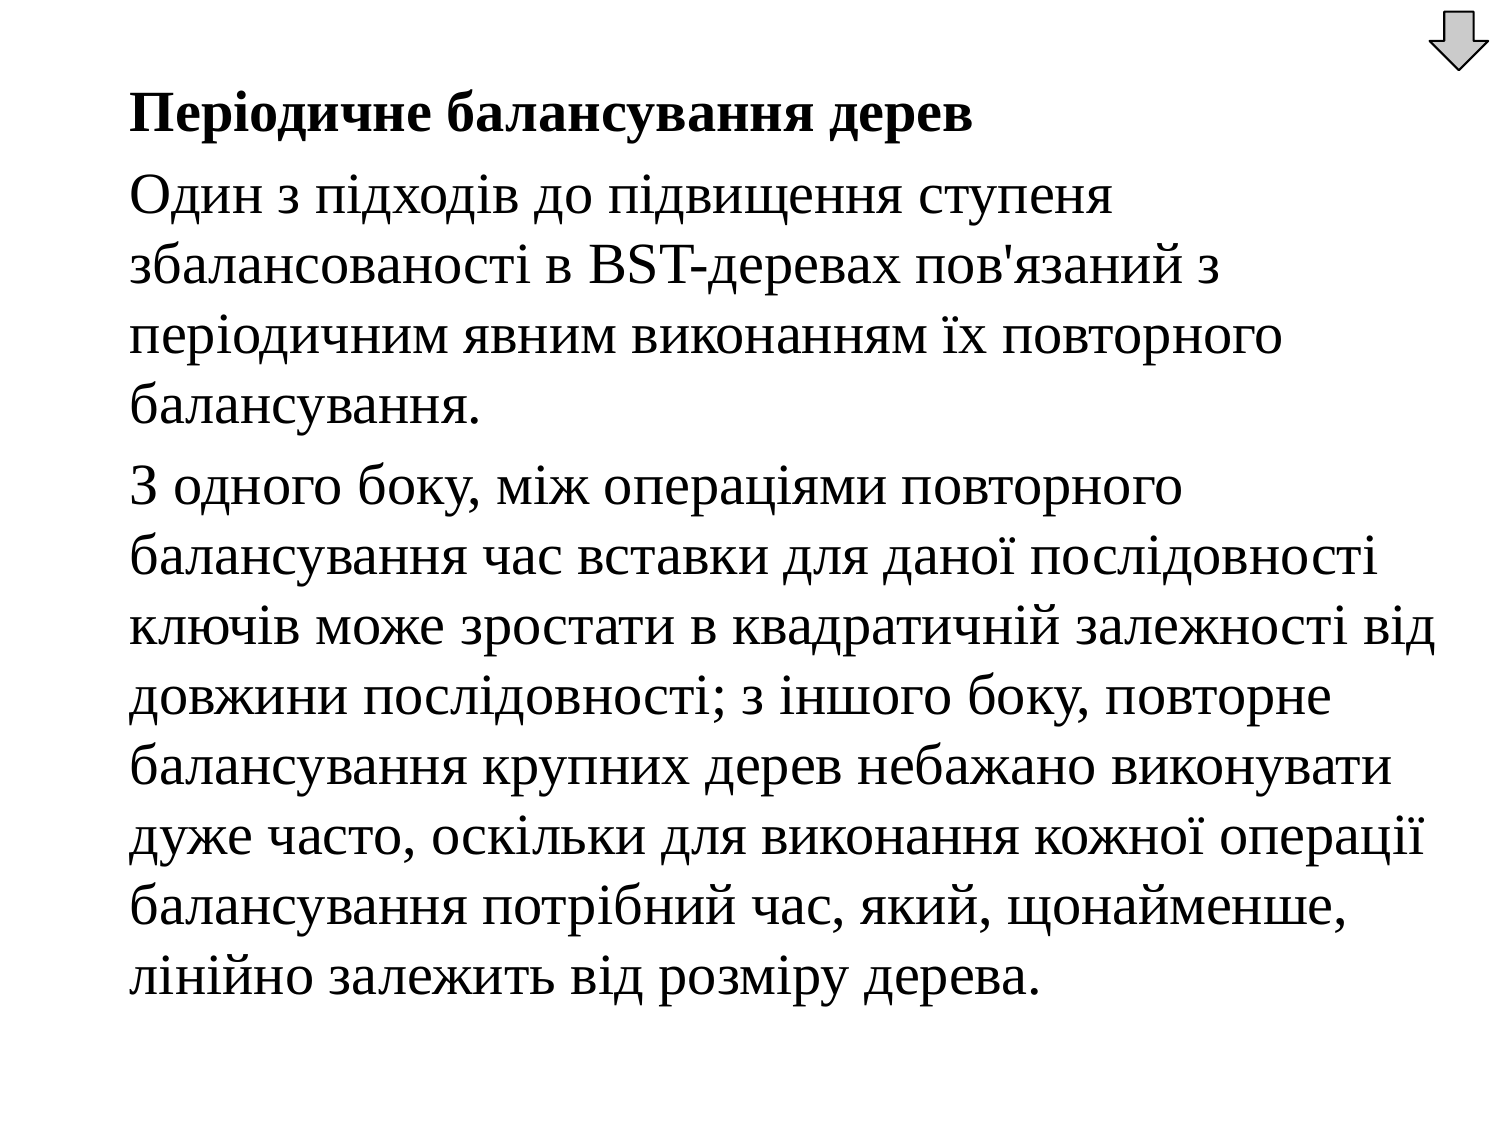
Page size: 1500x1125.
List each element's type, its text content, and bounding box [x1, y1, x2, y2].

text_box [1429, 11, 1489, 71]
list Періодичне балансування дерев Один з підходів до підвищення ступеня збалансованості в BST-деревах пов'язаний з періодичним явним виконанням їх повторного балансування. З одного боку, між операціями повторного балансування час вставки для даної послідовності ключів може зростати в квадратичній залежності від довжини послідовності; з іншого боку, повторне балансування крупних дерев небажано виконувати дуже часто, оскільки для виконання кожної операції балансування потрібний час, який, щонайменше, лінійно залежить від розміру дерева. [0, 58, 1500, 1125]
